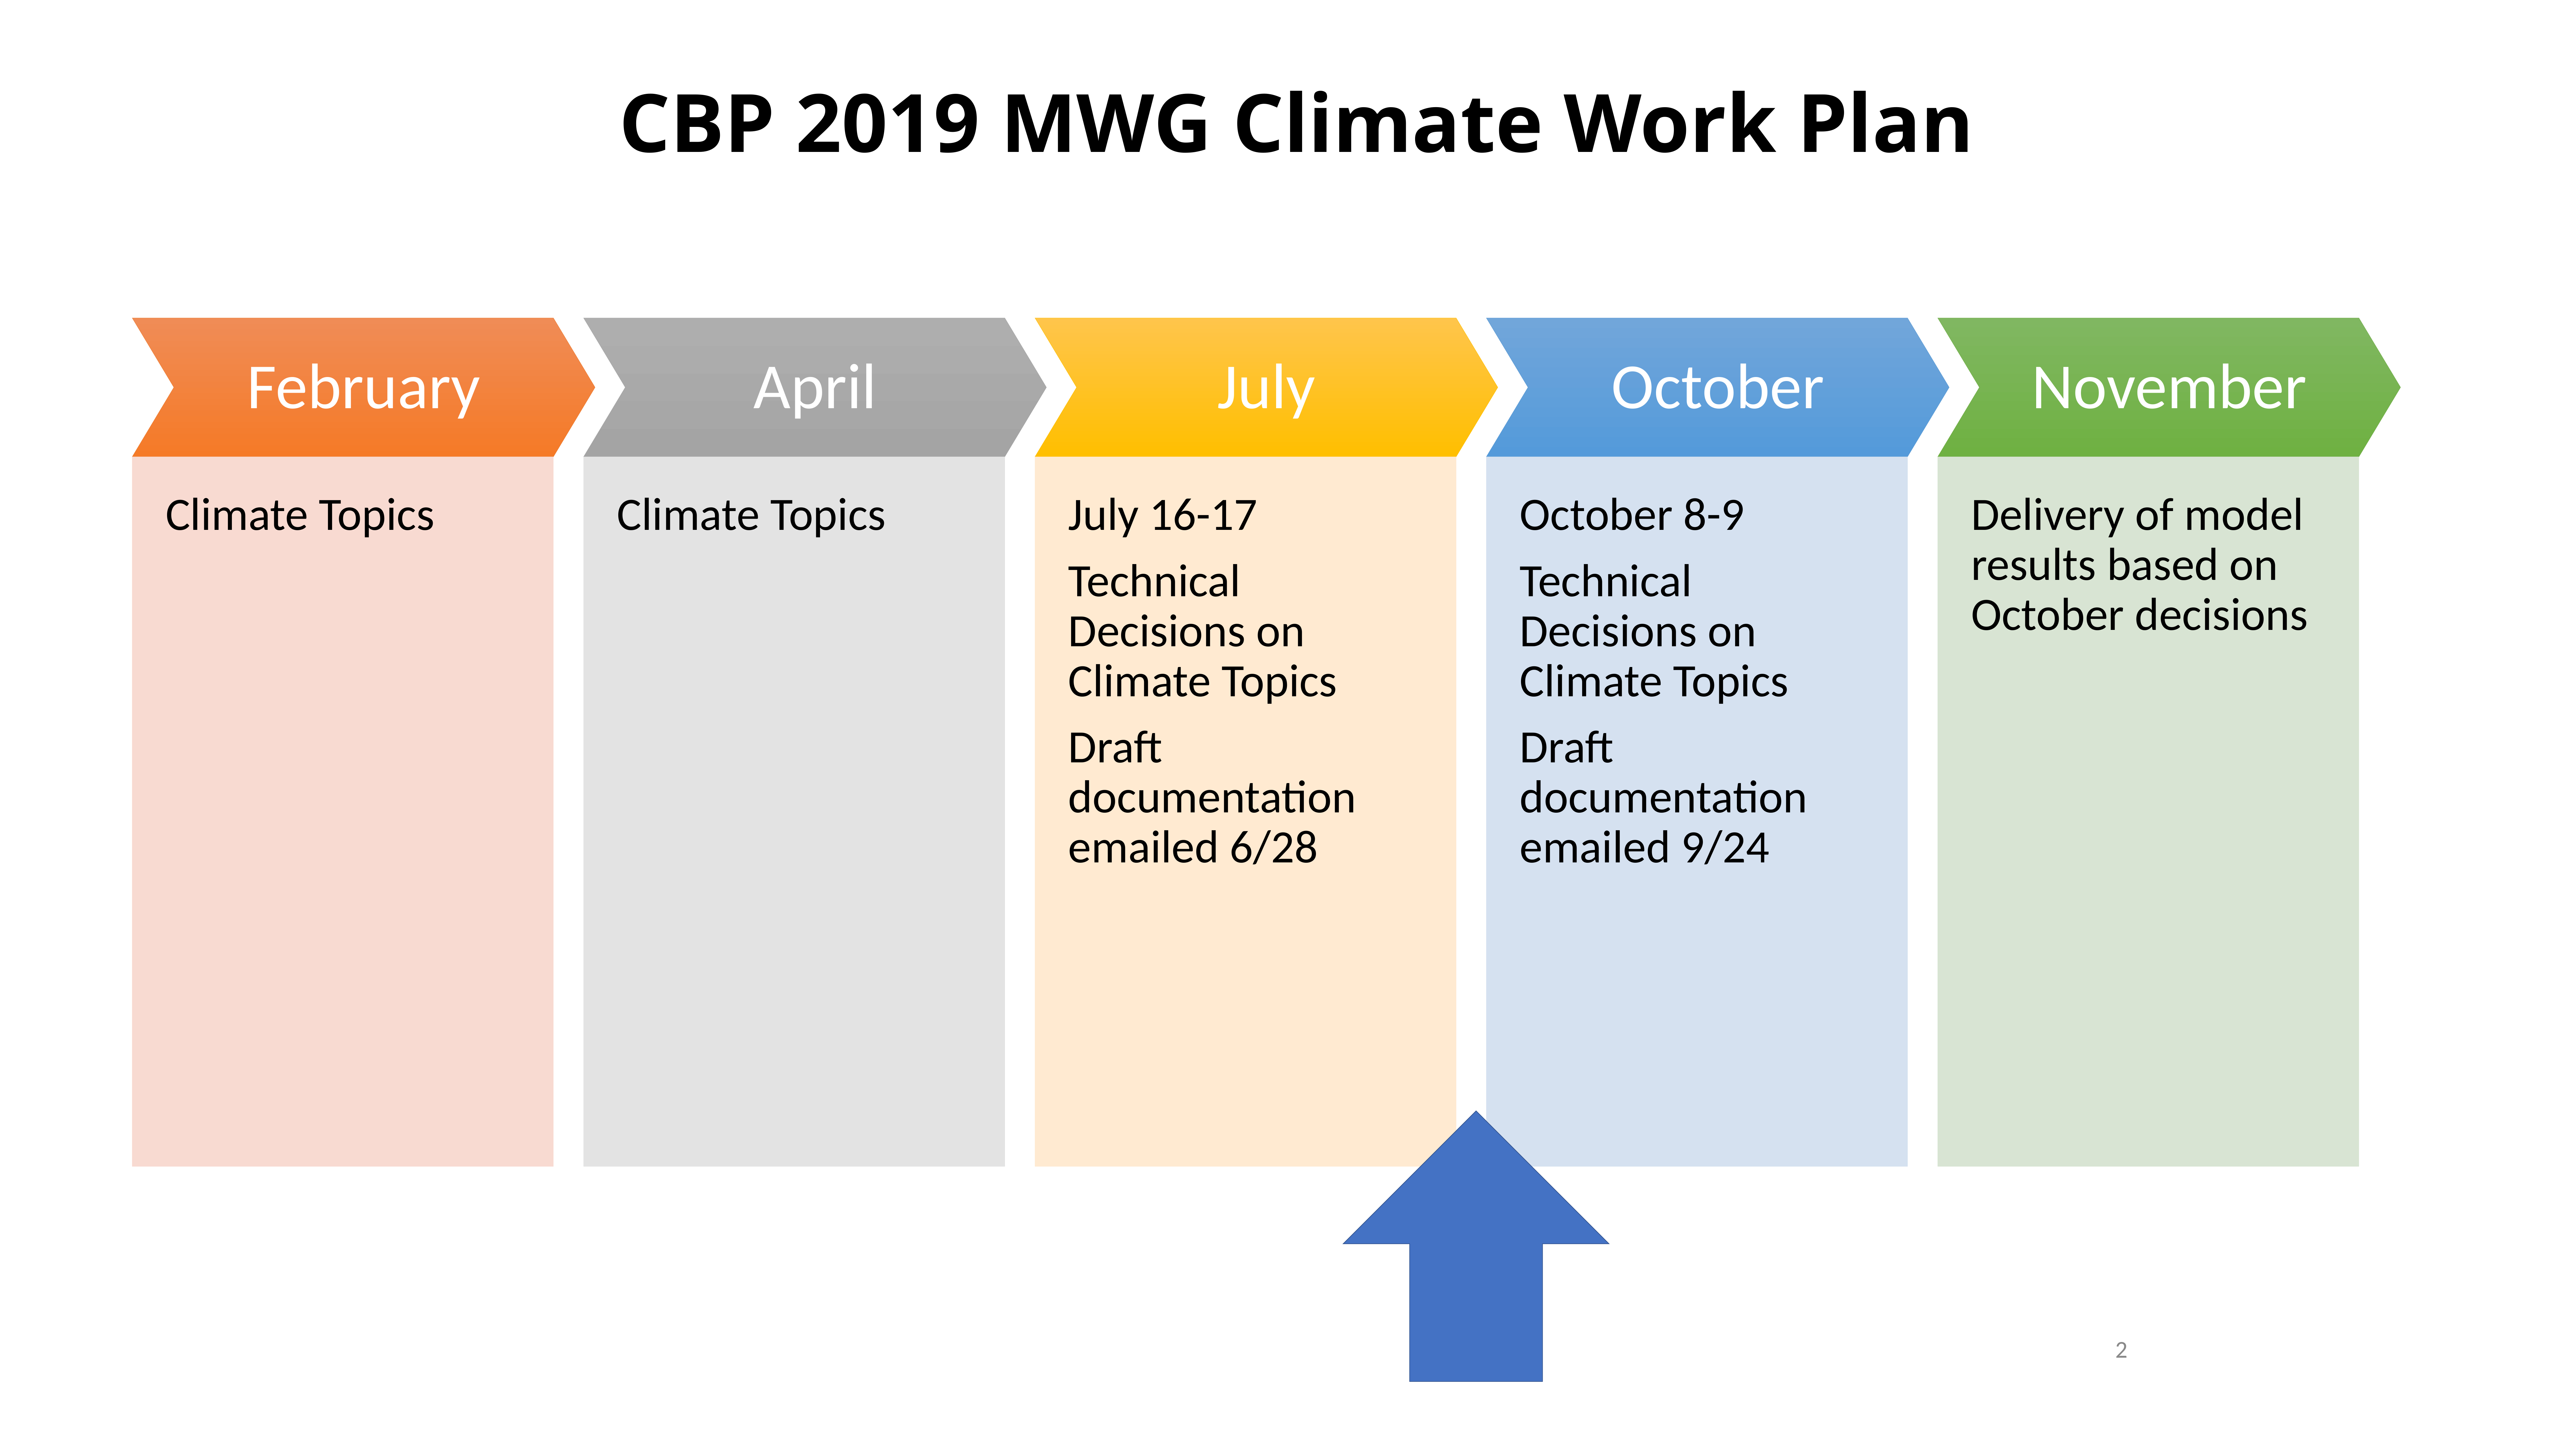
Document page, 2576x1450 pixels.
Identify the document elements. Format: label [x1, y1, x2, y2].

text_box [131, 35, 2402, 1449]
